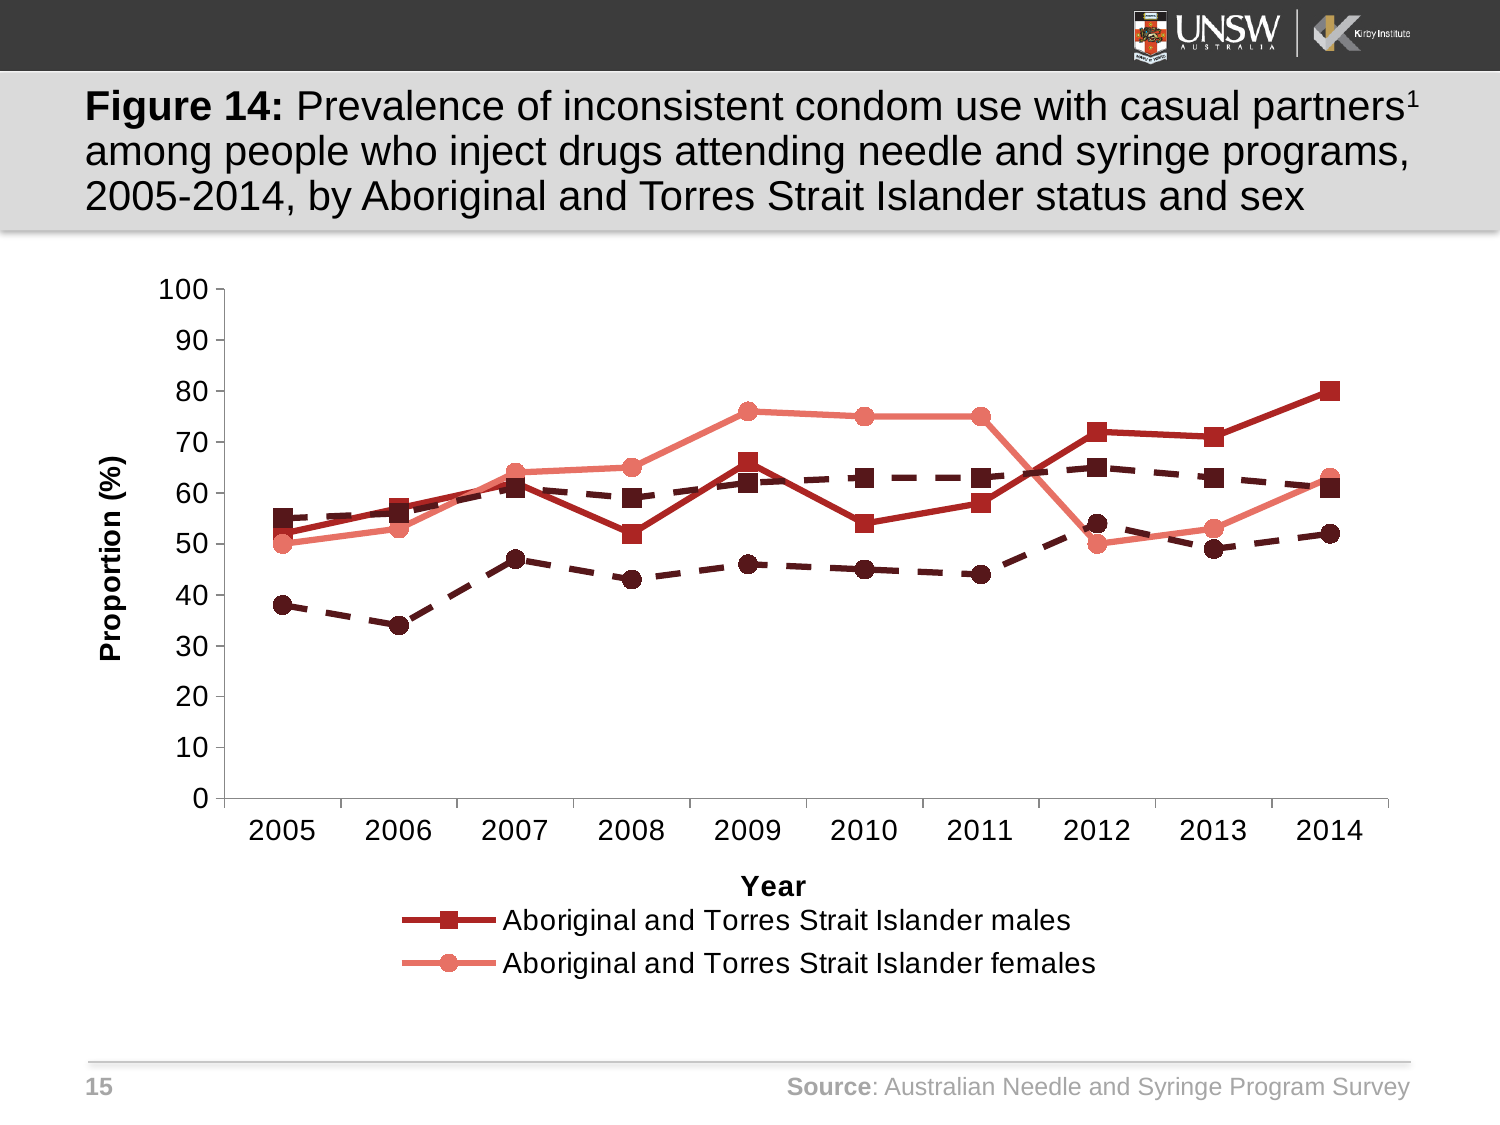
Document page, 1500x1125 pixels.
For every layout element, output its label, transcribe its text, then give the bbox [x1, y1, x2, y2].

chart [84, 262, 1412, 1023]
slide_number 15 [85, 1070, 195, 1112]
list Source: Australian Needle and Syringe Program Survey [262, 1070, 1412, 1112]
title Figure 14: Prevalence of inconsistent condom use with casual partners1 among people who inject drugs attending needle and syringe programs, 2005-2014, by Aboriginal and Torres Strait Islander status and sex [85, 84, 1500, 216]
picture [0, 0, 1500, 71]
